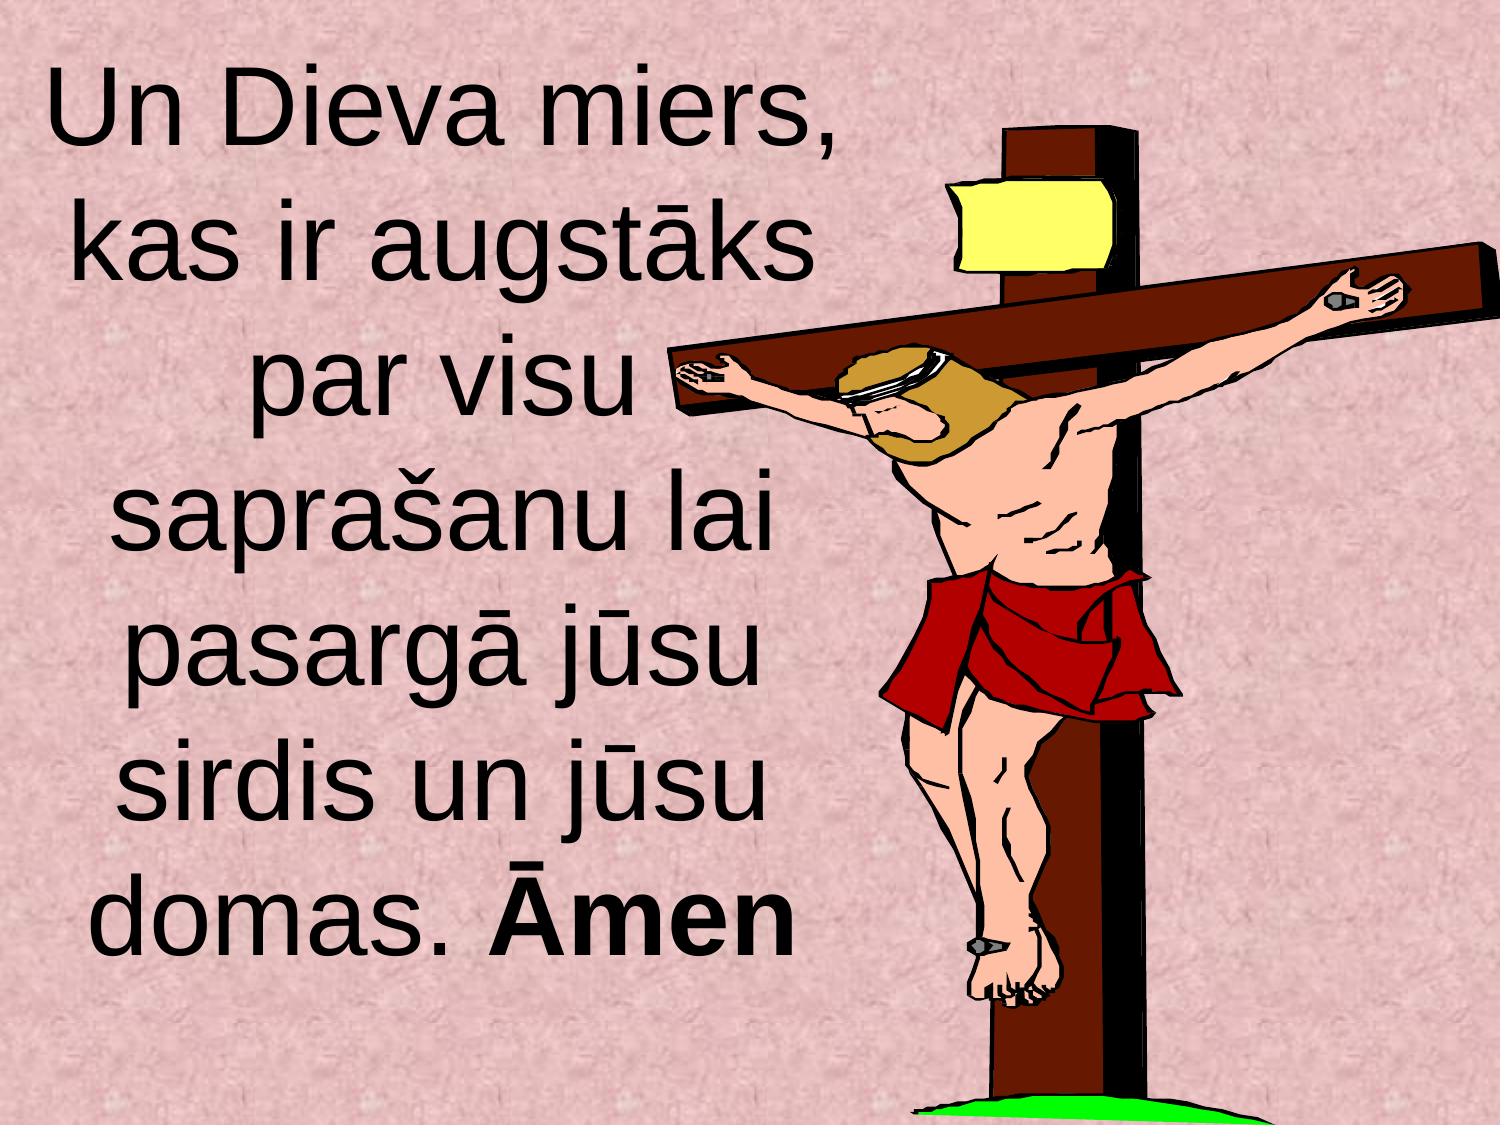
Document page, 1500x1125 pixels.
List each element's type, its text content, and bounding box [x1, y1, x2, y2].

title Un Dieva miers, kas ir augstāks par visu saprašanu lai pasargā jūsu sirdis un jūsu domas. Āmen [17, 479, 657, 668]
picture [0, 0, 1500, 1125]
